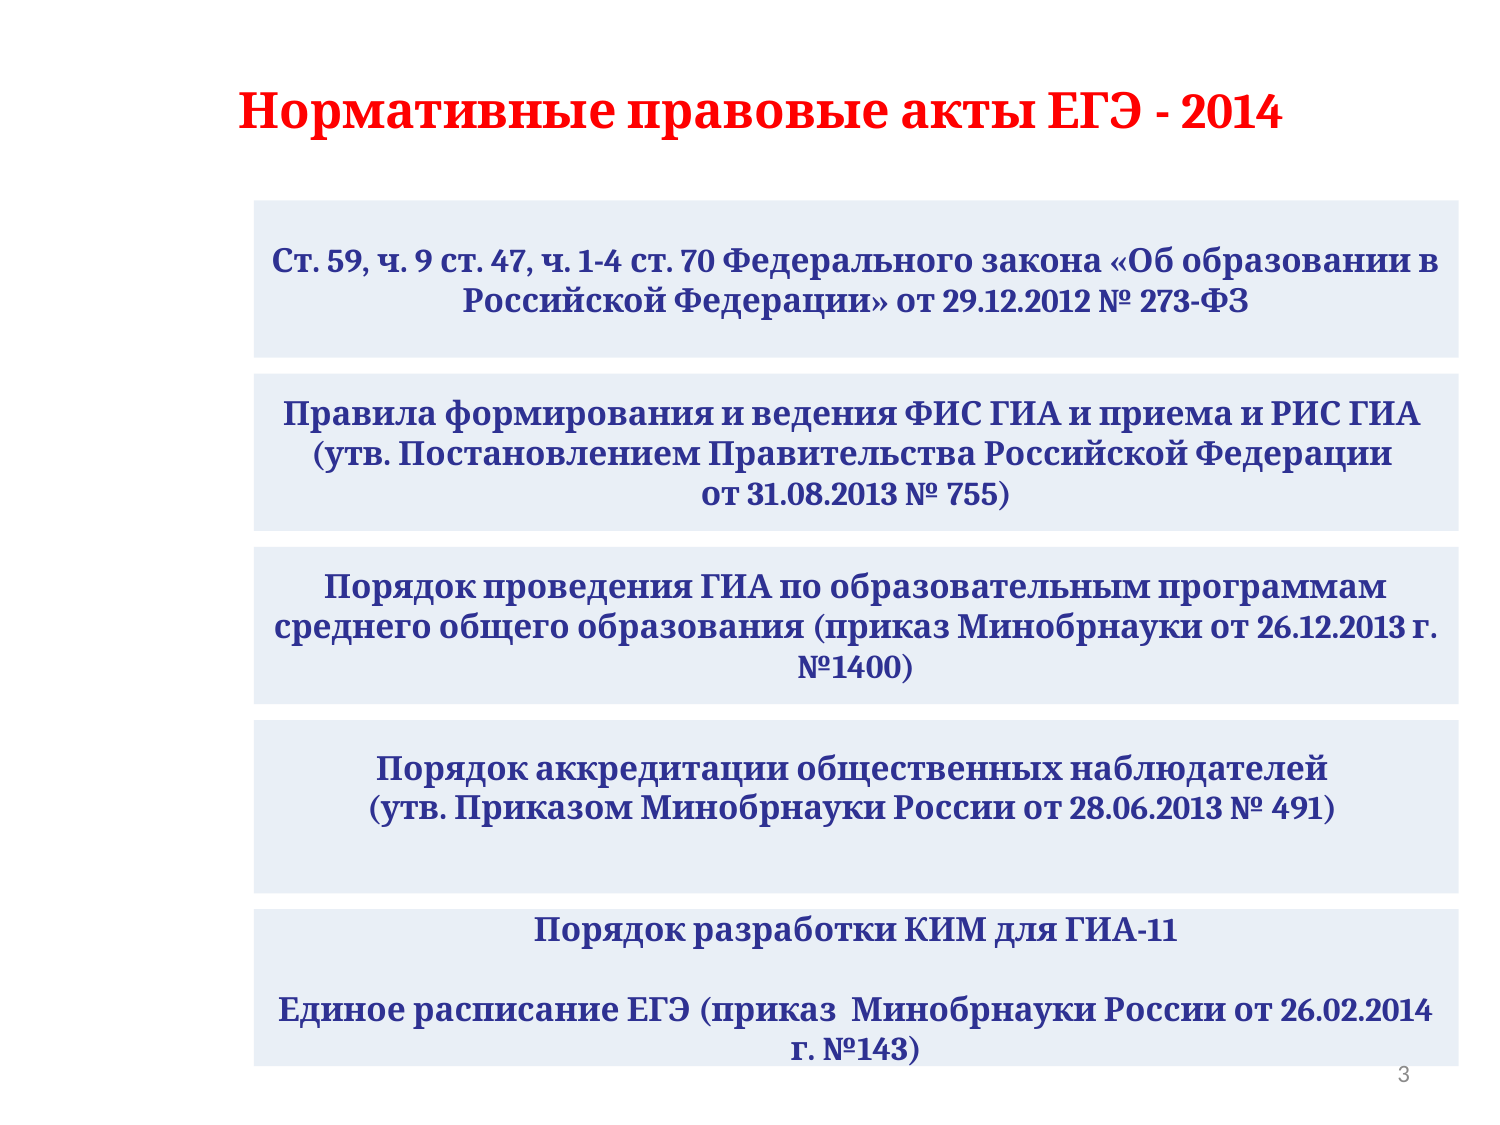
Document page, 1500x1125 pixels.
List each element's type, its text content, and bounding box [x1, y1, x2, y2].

text_box Порядок проведения ГИА по образовательным программам среднего общего образования (приказ Минобрнауки от 26.12.2013 г. №1400) [252, 545, 1461, 706]
text_box Ст. 59, ч. 9 ст. 47, ч. 1-4 ст. 70 Федерального закона «Об образовании в Российской Федерации» от 29.12.2012 № 273-ФЗ [252, 198, 1461, 360]
slide_number 3 [1074, 1042, 1425, 1103]
text_box Порядок разработки КИМ для ГИА-11 Единое расписание ЕГЭ (приказ Минобрнауки России от 26.02.2014 г. №143) [252, 907, 1461, 1068]
text_box Нормативные правовые акты ЕГЭ - 2014 [223, 70, 1299, 146]
text_box Правила формирования и ведения ФИС ГИА и приема и РИС ГИА (утв. Постановлением Правительства Российской Федерации от 31.08.2013 № 755) [252, 371, 1461, 533]
text_box Порядок аккредитации общественных наблюдателей (утв. Приказом Минобрнауки России от 28.06.2013 № 491) [252, 718, 1461, 895]
